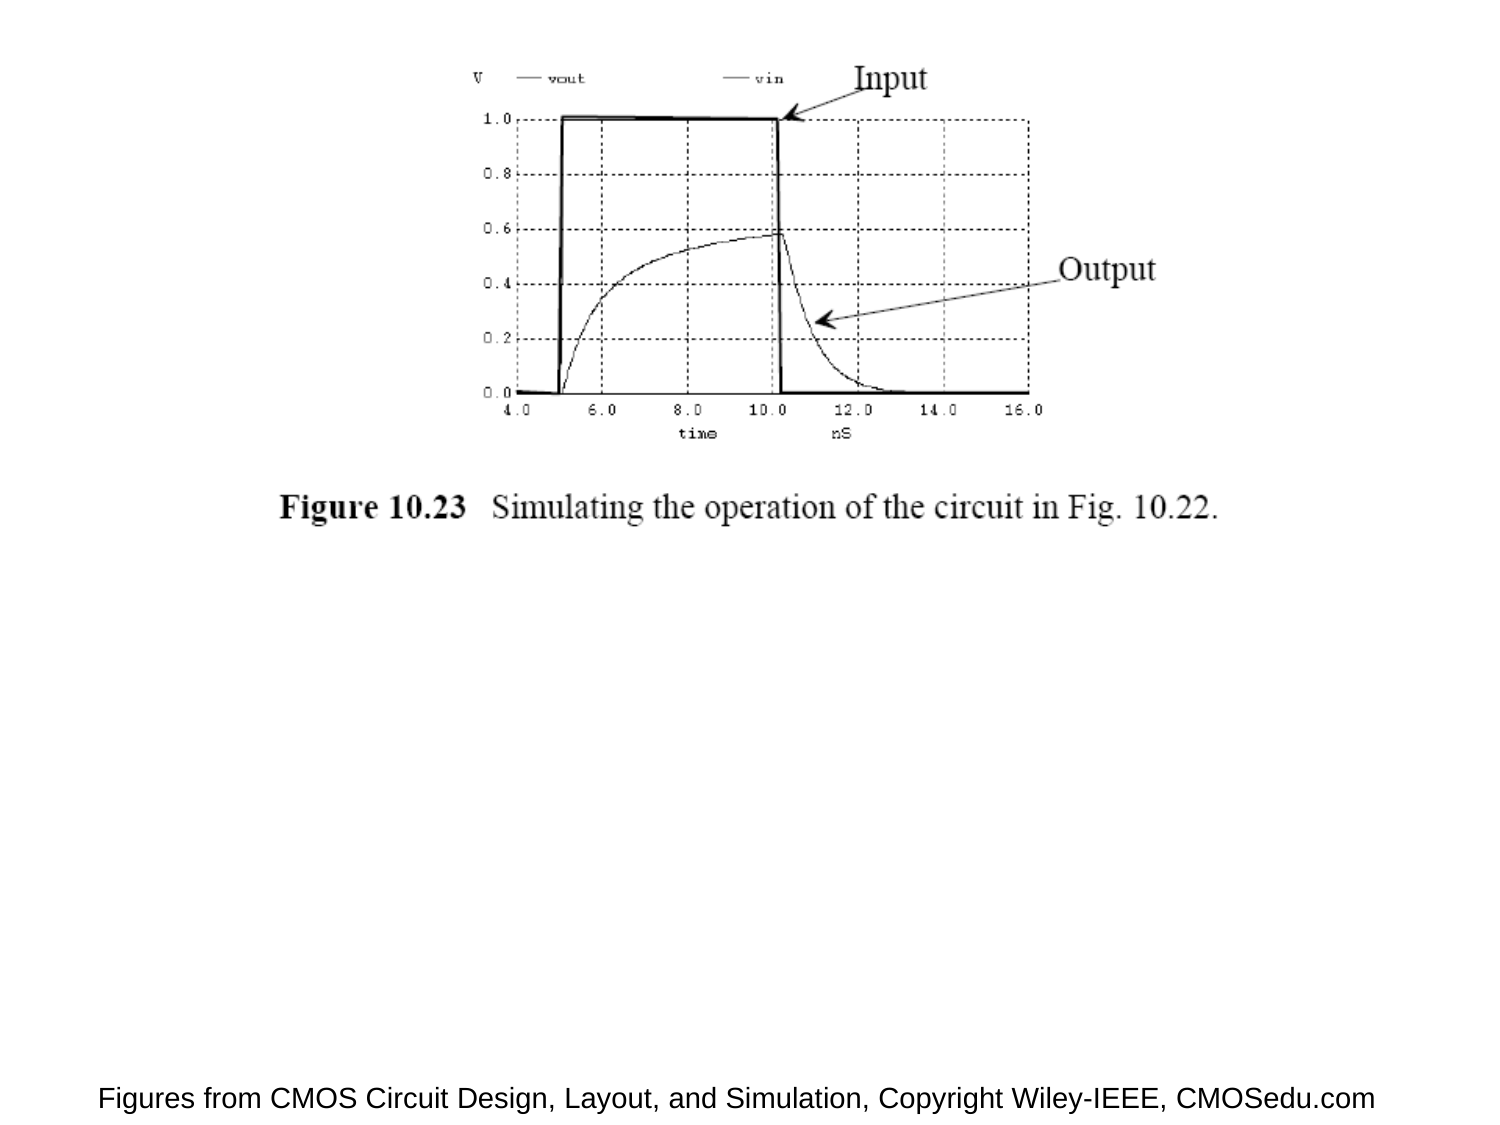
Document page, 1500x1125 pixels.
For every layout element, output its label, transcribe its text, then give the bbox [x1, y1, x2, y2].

picture [245, 49, 1251, 551]
footer Figures from CMOS Circuit Design, Layout, and Simulation, Copyright Wiley-IEEE, CMOSedu.com [24, 1072, 1451, 1125]
